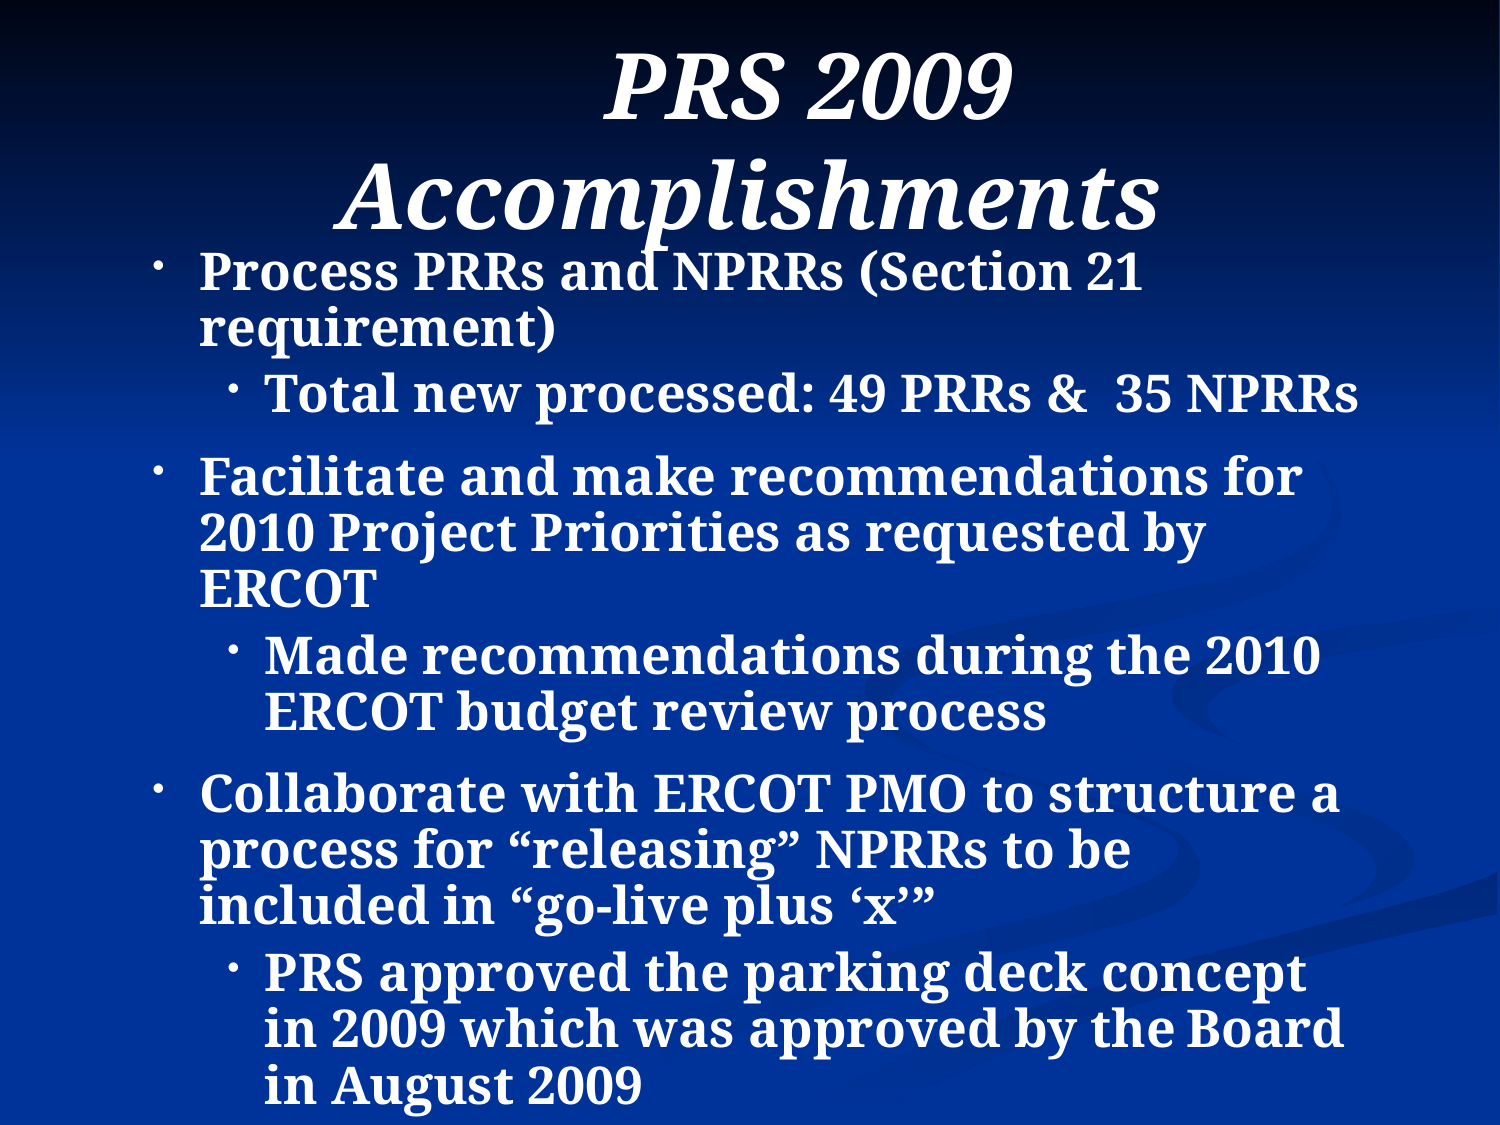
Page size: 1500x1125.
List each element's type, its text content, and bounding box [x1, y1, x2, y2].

title PRS 2009 Accomplishments [74, 24, 1426, 251]
list Process PRRs and NPRRs (Section 21 requirement) Total new processed: 49 PRRs & 35 NPRRs Facilitate and make recommendations for 2010 Project Priorities as requested by ERCOT Made recommendations during the 2010 ERCOT budget review process Collaborate with ERCOT PMO to structure a process for “releasing” NPRRs to be included in “go-live plus ‘x’” PRS approved the parking deck concept in 2009 which was approved by the Board in August 2009 [62, 237, 1376, 988]
